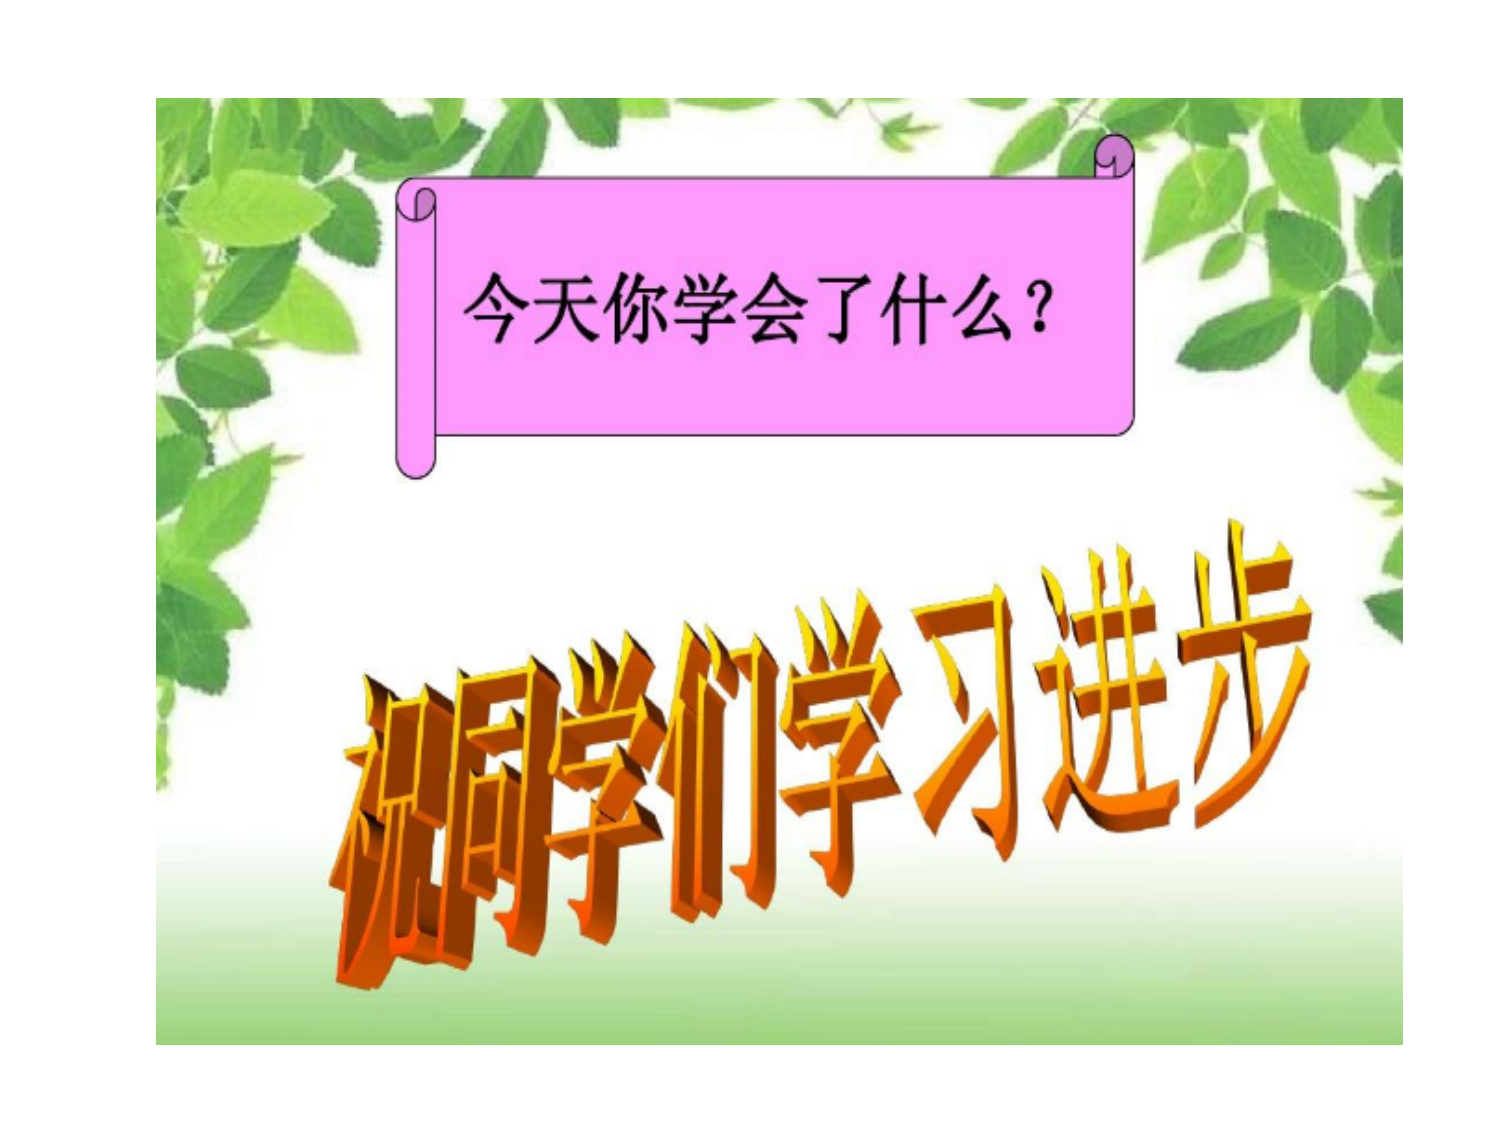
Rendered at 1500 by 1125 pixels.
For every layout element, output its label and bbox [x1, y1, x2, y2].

picture [156, 98, 1404, 1045]
